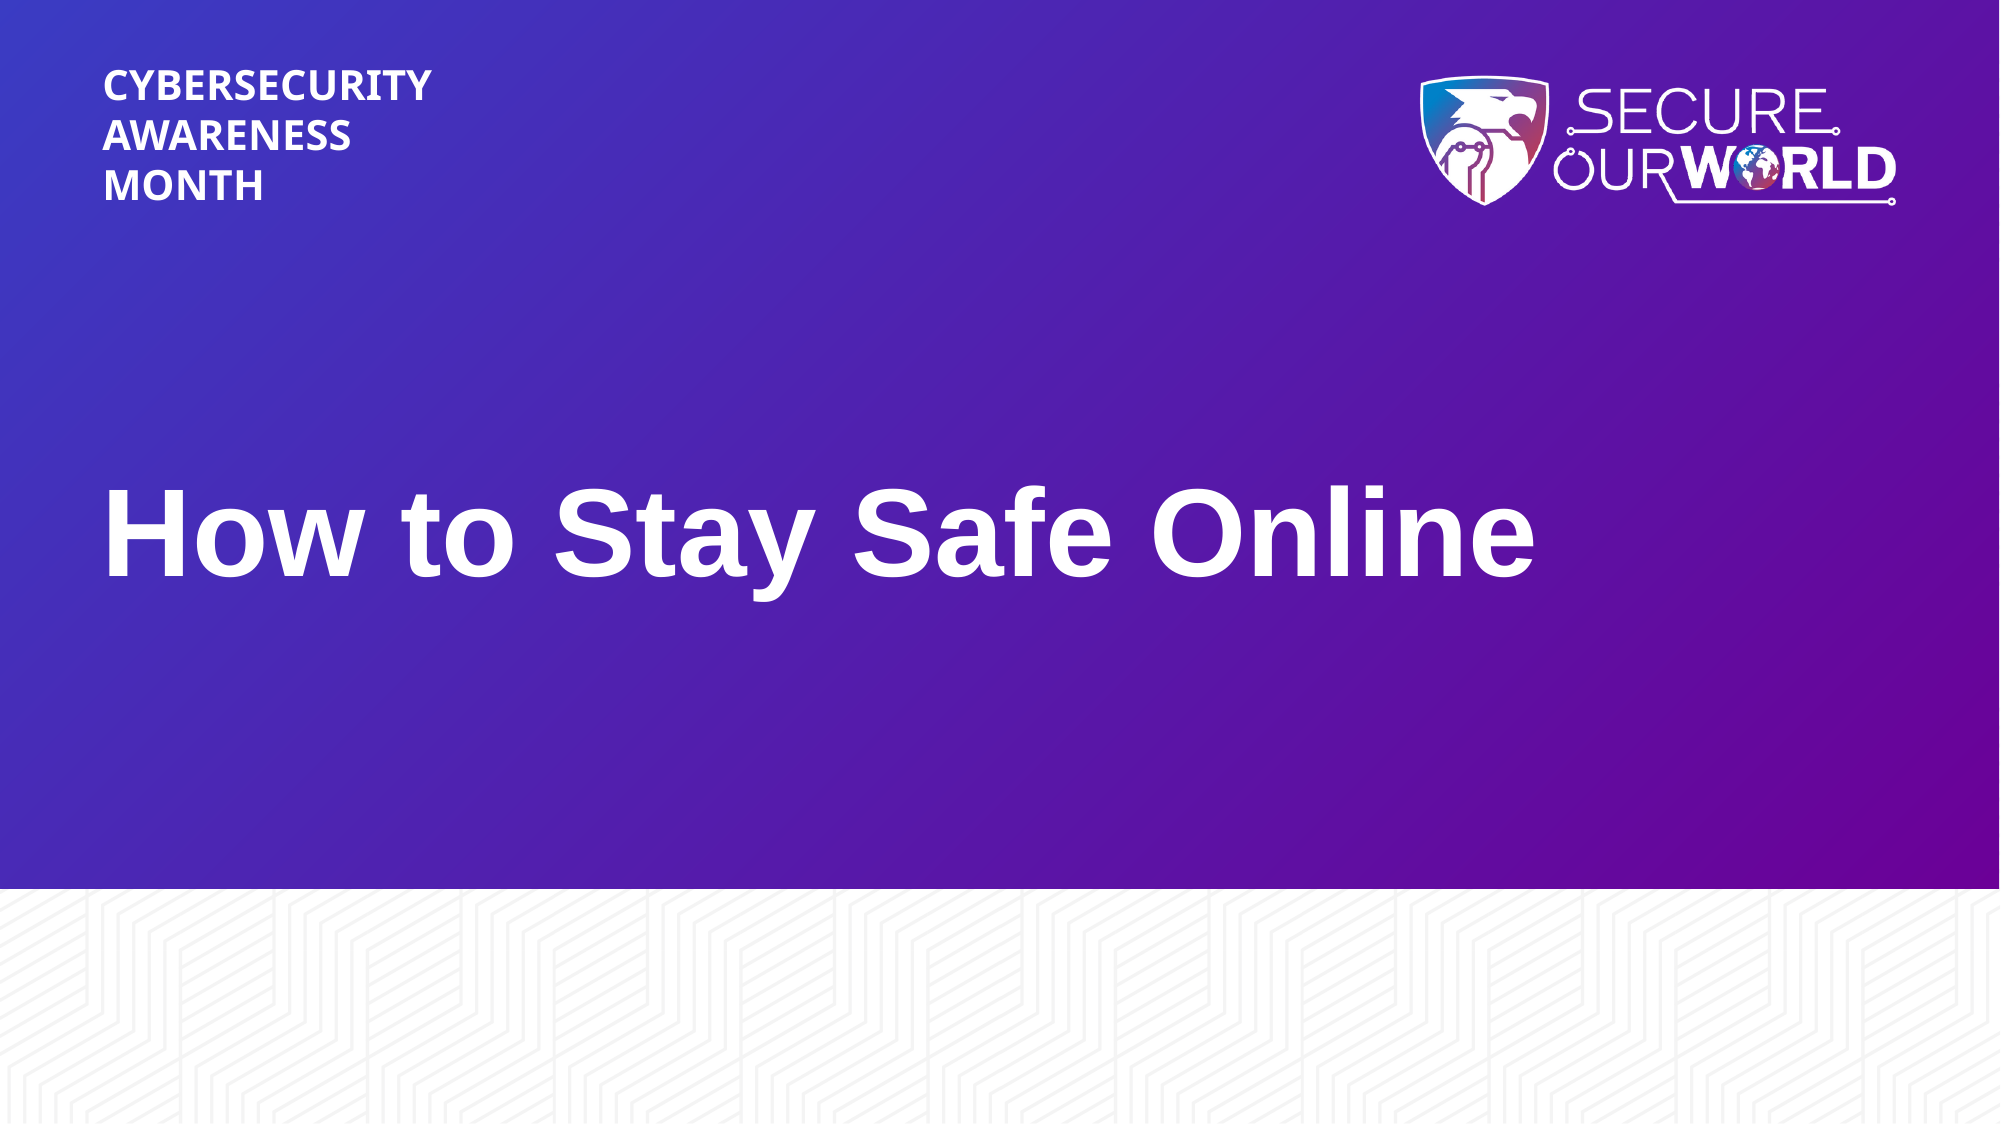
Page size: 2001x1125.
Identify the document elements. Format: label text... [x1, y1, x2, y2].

text_box [1373, 28, 1942, 250]
picture [0, 0, 2001, 1125]
title How to Stay Safe Online [0, 421, 1996, 1049]
text_box Cybersecurity Awareness Month [0, 28, 1374, 195]
